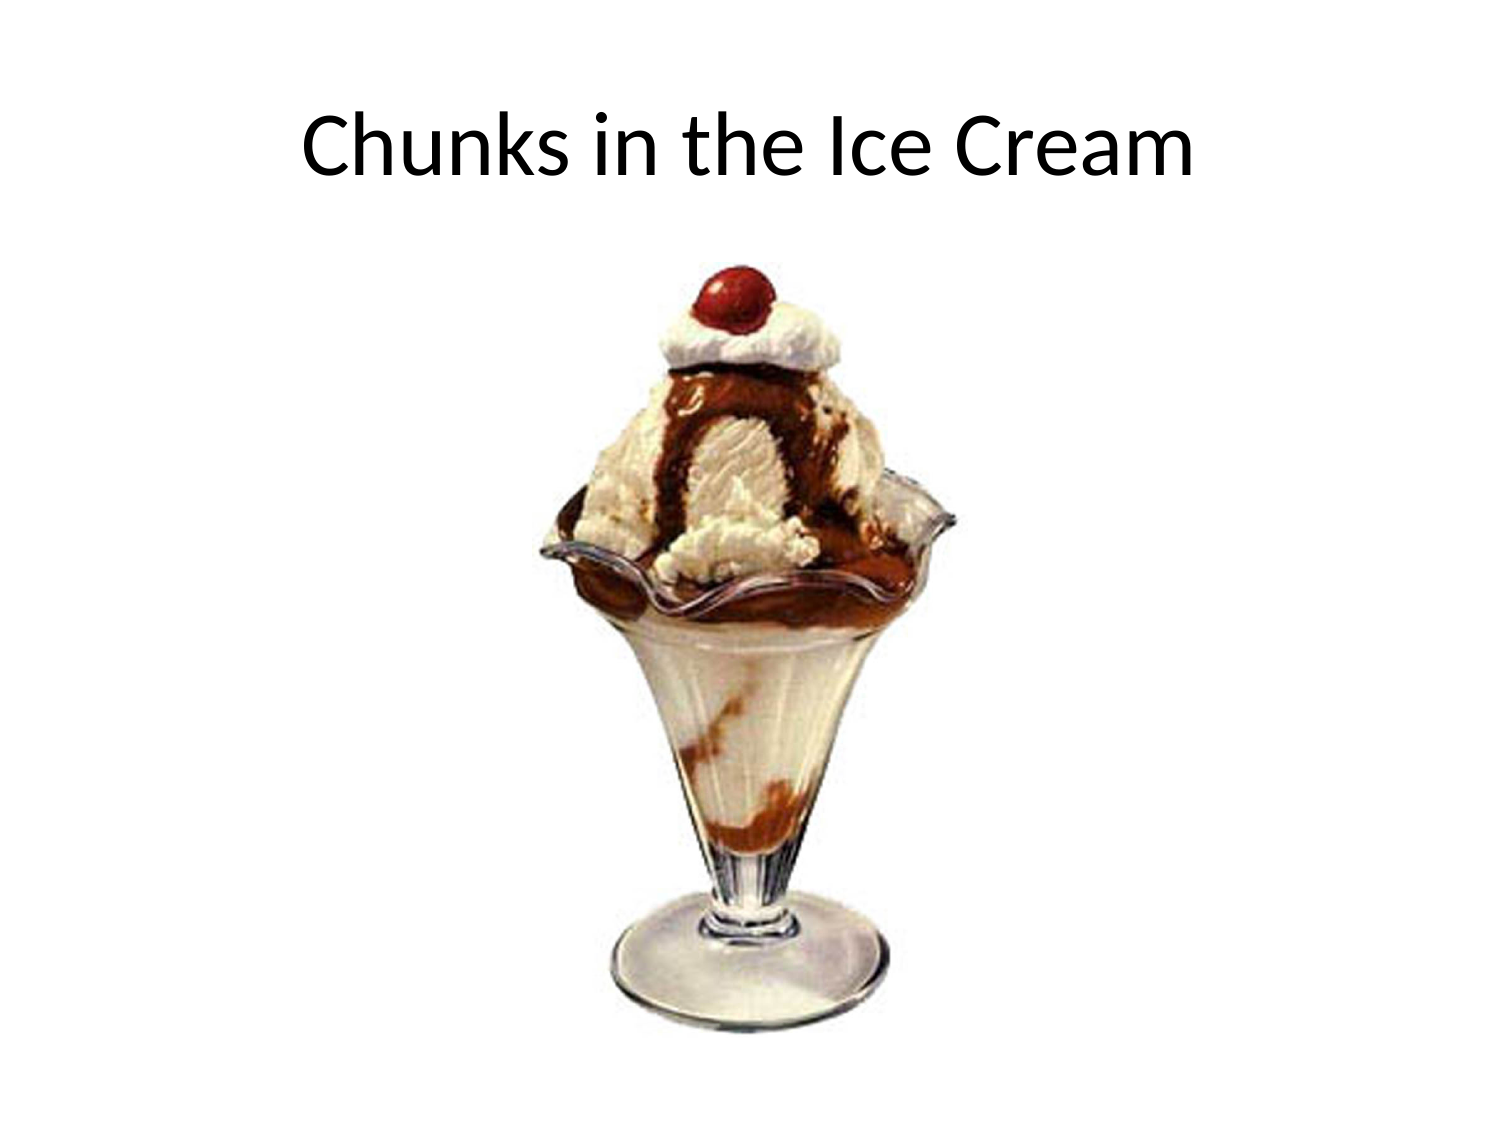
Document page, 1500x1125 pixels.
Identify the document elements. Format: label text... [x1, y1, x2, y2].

picture [532, 262, 968, 1044]
title Chunks in the Ice Cream [75, 45, 1425, 233]
